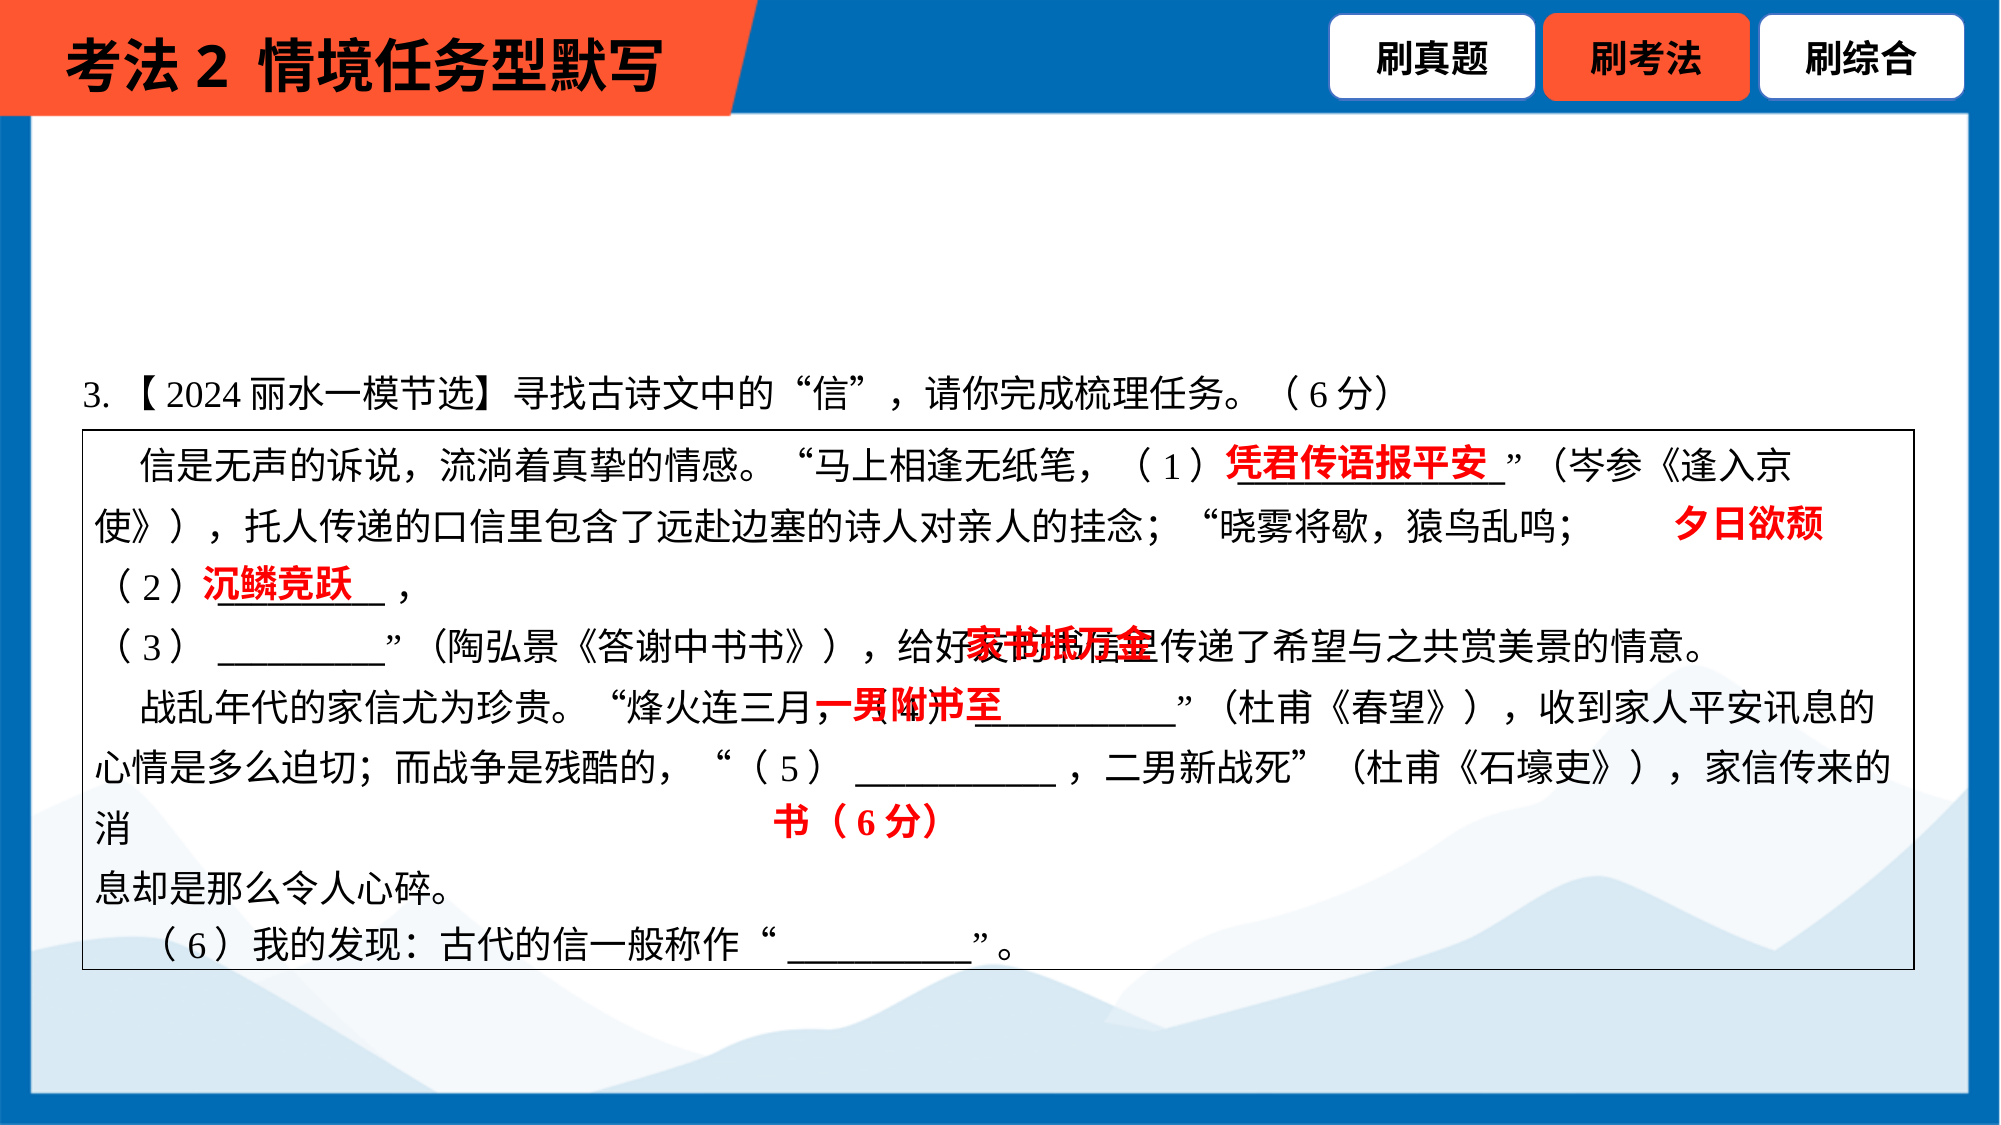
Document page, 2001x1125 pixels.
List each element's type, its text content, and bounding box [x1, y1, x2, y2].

text_box 夕日欲颓 [1659, 488, 1838, 541]
table_header 信是无声的诉说，流淌着真挚的情感。“马上相逢无纸笔，（1）________________”（岑参《逢入京 使》），托人传递的口信里包含了远赴边塞的诗人对亲人的挂念；“晓雾将歇，猿鸟乱鸣；（2）__________， （3）__________”（陶弘景《答谢中书书》），给好友的书信里传递了希望与之共赏美景的情意。 战乱年代的家信尤为珍贵。“烽火连三月，（4）____________”（杜甫《春望》），收到家人平安讯息的 心情是多么迫切；而战争是残酷的，“（5）____________，二男新战死”（杜甫《石壕吏》），家信传来的消 息却是那么令人心碎。 （6）我的发现：古代的信一般称作“___________”。 [83, 431, 1913, 969]
text_box 书（6分） [768, 786, 965, 839]
text_box 沉鳞竞跃 [188, 548, 367, 601]
picture [0, 0, 2000, 1125]
text_box 家书抵万金 [951, 609, 1167, 662]
text_box 3.【2024丽水一模节选】寻找古诗文中的“信”，请你完成梳理任务。（6分） [82, 350, 1917, 409]
text_box 一男附书至 [801, 669, 1017, 722]
text_box 凭君传语报平安 [1211, 427, 1502, 480]
